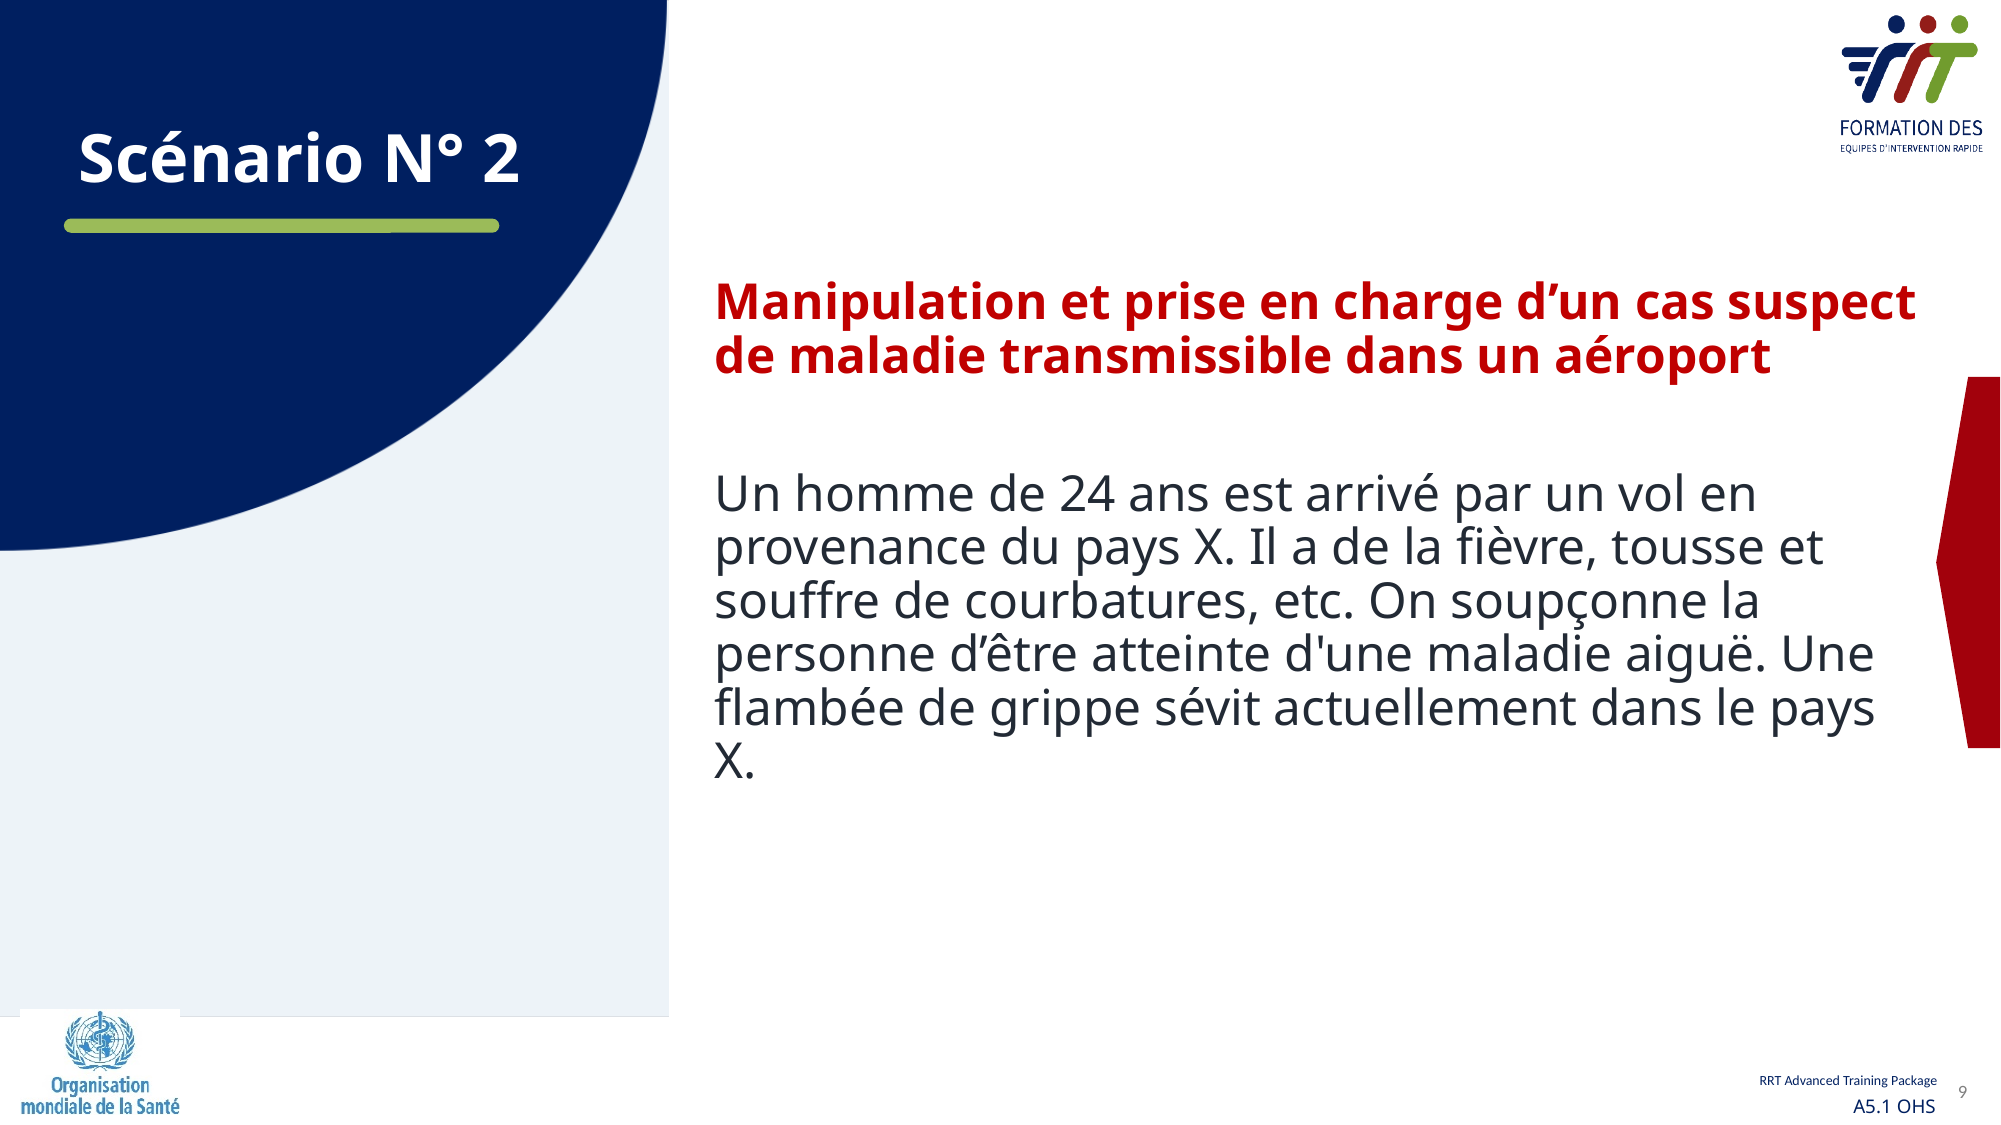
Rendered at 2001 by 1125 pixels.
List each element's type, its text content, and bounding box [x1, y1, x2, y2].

title Scénario N° 2 [63, 62, 539, 250]
picture [0, 0, 669, 1115]
picture [1840, 14, 1983, 154]
list Manipulation et prise en charge d’un cas suspect de maladie transmissible dans un aéroport Un homme de 24 ans est arrivé par un vol en provenance du pays X. Il a de la fièvre, tousse et souffre de courbatures, etc. On soupçonne la personne d’être atteinte d'une maladie aiguë. Une flambée de grippe sévit actuellement dans le pays X. [699, 269, 1936, 856]
